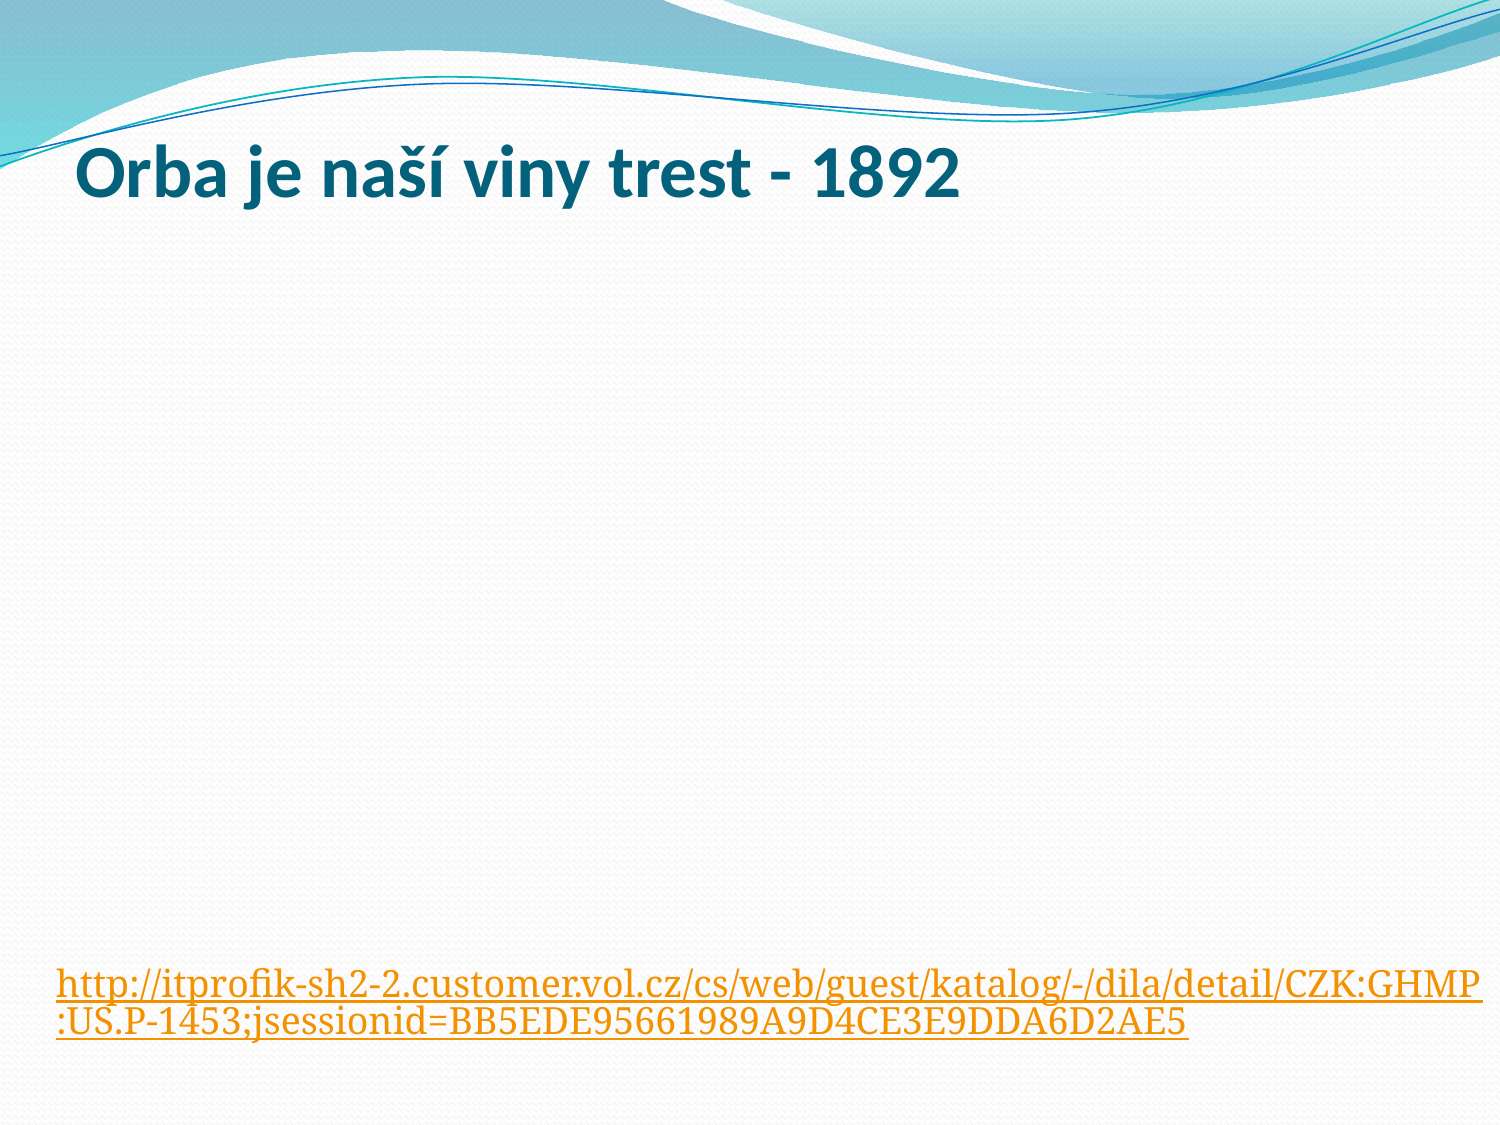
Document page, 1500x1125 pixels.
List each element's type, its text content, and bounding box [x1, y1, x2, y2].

title Orba je naší viny trest - 1892 [75, 115, 1425, 303]
text_box http://itprofik-sh2-2.customer.vol.cz/cs/web/guest/katalog/-/dila/detail/CZK:GHMP:US.P-1453;jsessionid=BB5EDE95661989A9D4CE3E9DDA6D2AE5 [41, 952, 1500, 1063]
